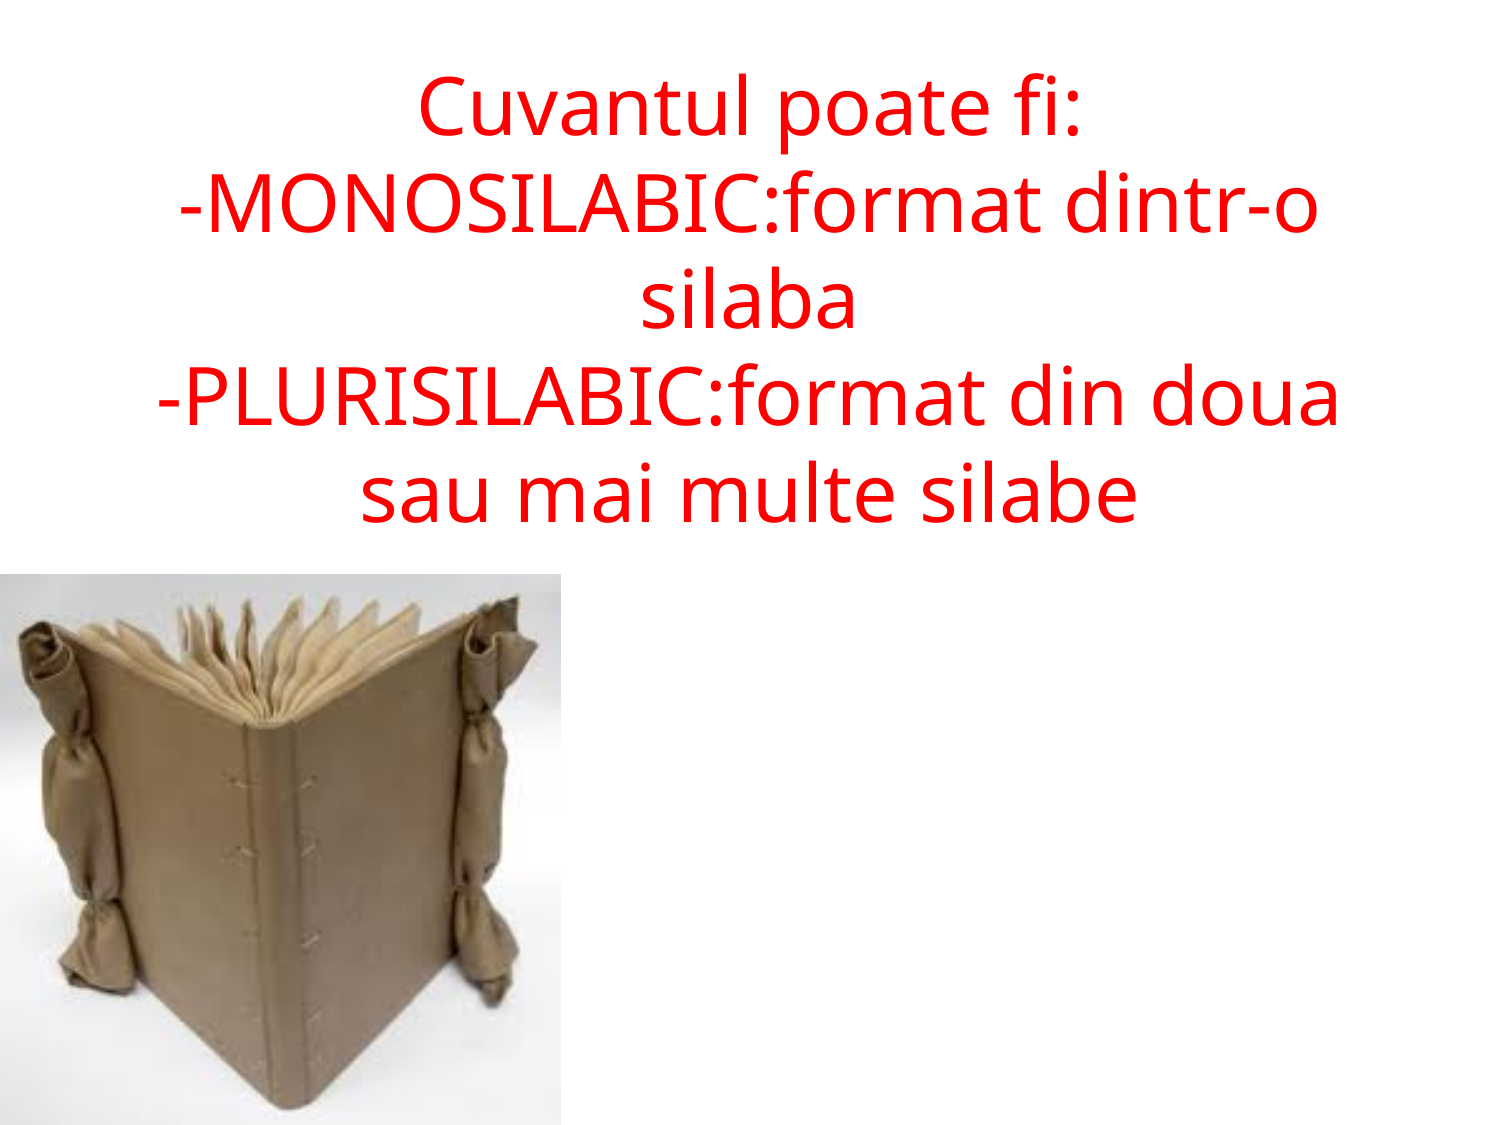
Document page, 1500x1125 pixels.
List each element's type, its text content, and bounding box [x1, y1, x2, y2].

title Cuvantul poate fi: -MONOSILABIC:format dintr-o silaba -PLURISILABIC:format din doua sau mai multe silabe [75, 45, 1425, 646]
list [0, 574, 562, 1125]
